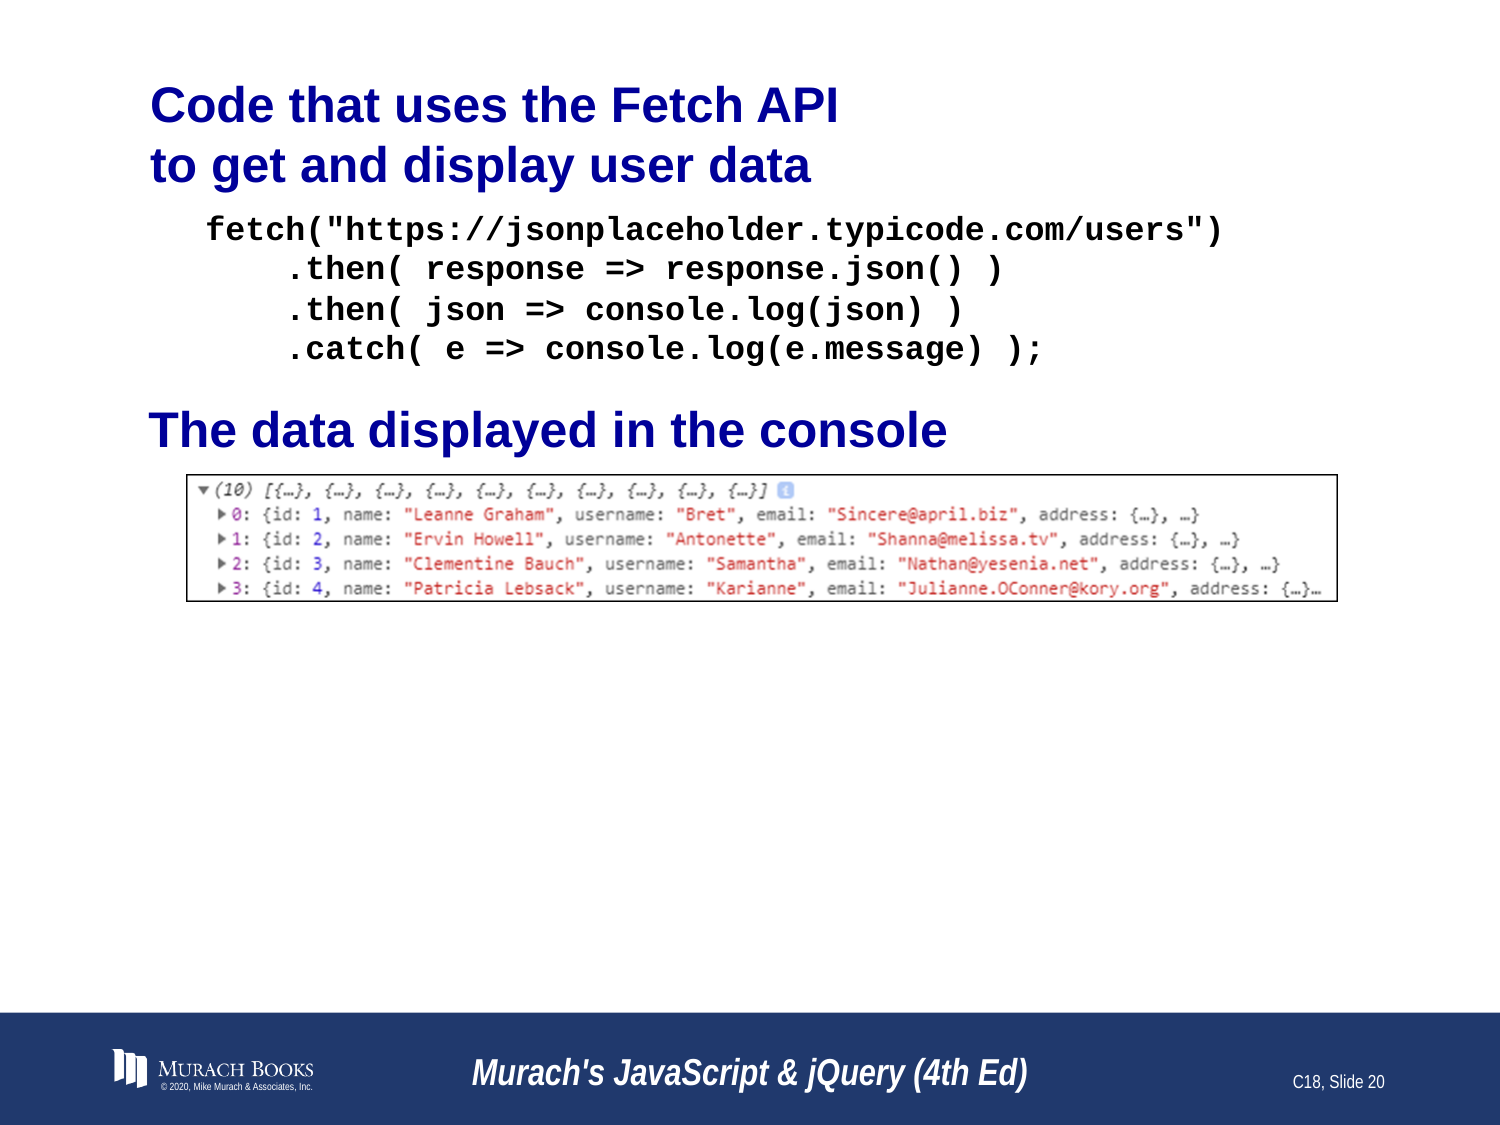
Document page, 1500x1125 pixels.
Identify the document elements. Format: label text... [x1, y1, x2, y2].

list fetch("https://jsonplaceholder.typicode.com/users") .then( response => response.json() ) .then( json => console.log(json) ) .catch( e => console.log(e.message) ); The data displayed in the console [133, 199, 1346, 563]
slide_number Murach's JavaScript & jQuery (4th Ed) [463, 1025, 1050, 1100]
title Code that uses the Fetch API to get and display user data [150, 72, 1350, 194]
footer © 2020, Mike Murach & Associates, Inc. [12, 1025, 463, 1100]
slide_number C18, Slide 20 [1087, 1025, 1400, 1100]
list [186, 474, 1338, 603]
